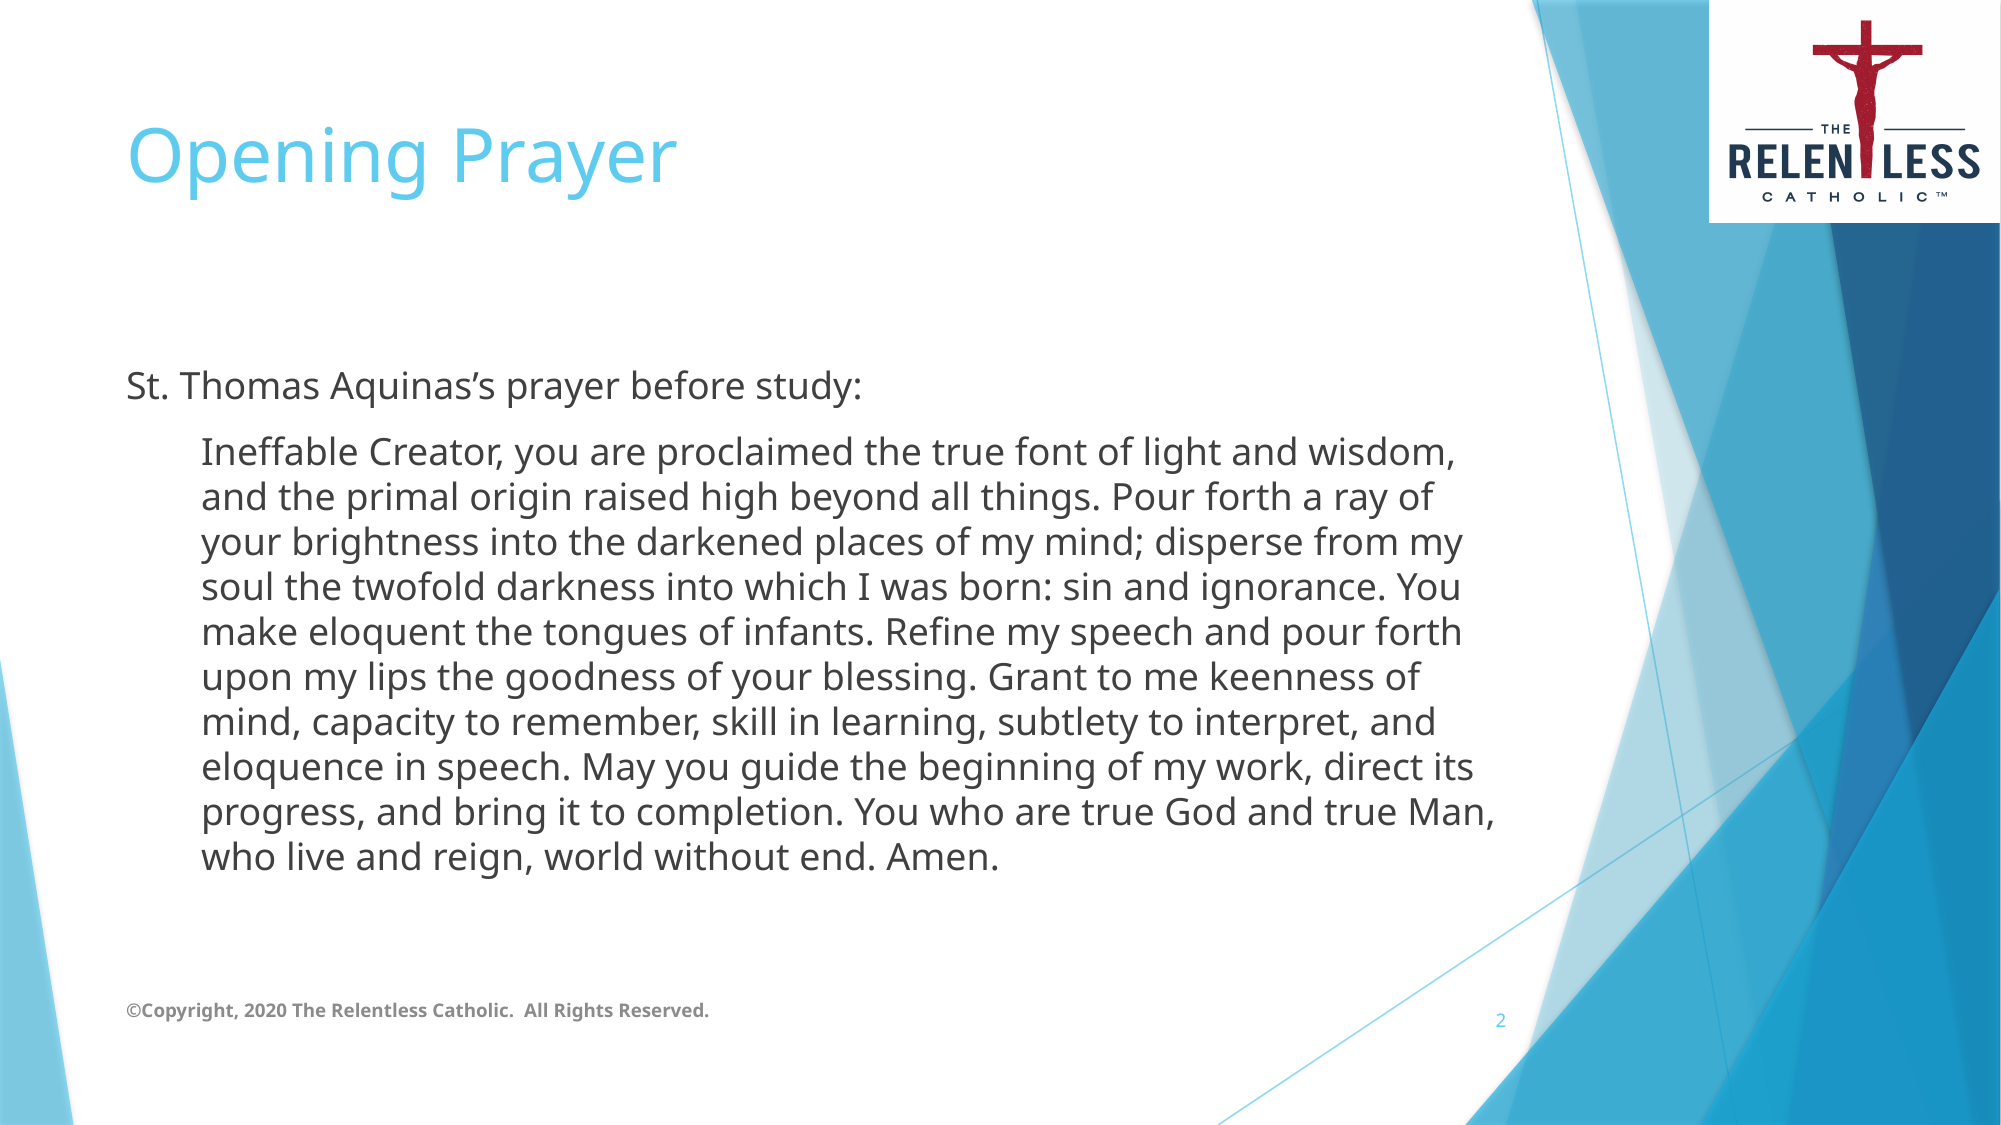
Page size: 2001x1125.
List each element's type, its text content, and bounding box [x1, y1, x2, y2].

footer ©Copyright, 2020 The Relentless Catholic. All Rights Reserved. [111, 991, 1145, 1051]
slide_number 2 [1409, 991, 1522, 1051]
list St. Thomas Aquinas’s prayer before study: Ineffable Creator, you are proclaimed the true font of light and wisdom, and the primal origin raised high beyond all things. Pour forth a ray of your brightness into the darkened places of my mind; disperse from my soul the twofold darkness into which I was born: sin and ignorance. You make eloquent the tongues of infants. Refine my speech and pour forth upon my lips the goodness of your blessing. Grant to me keenness of mind, capacity to remember, skill in learning, subtlety to interpret, and eloquence in speech. May you guide the beginning of my work, direct its progress, and bring it to completion. You who are true God and true Man, who live and reign, world without end. Amen. [111, 354, 1522, 992]
picture [1709, 0, 2000, 223]
title Opening Prayer [111, 99, 1522, 317]
